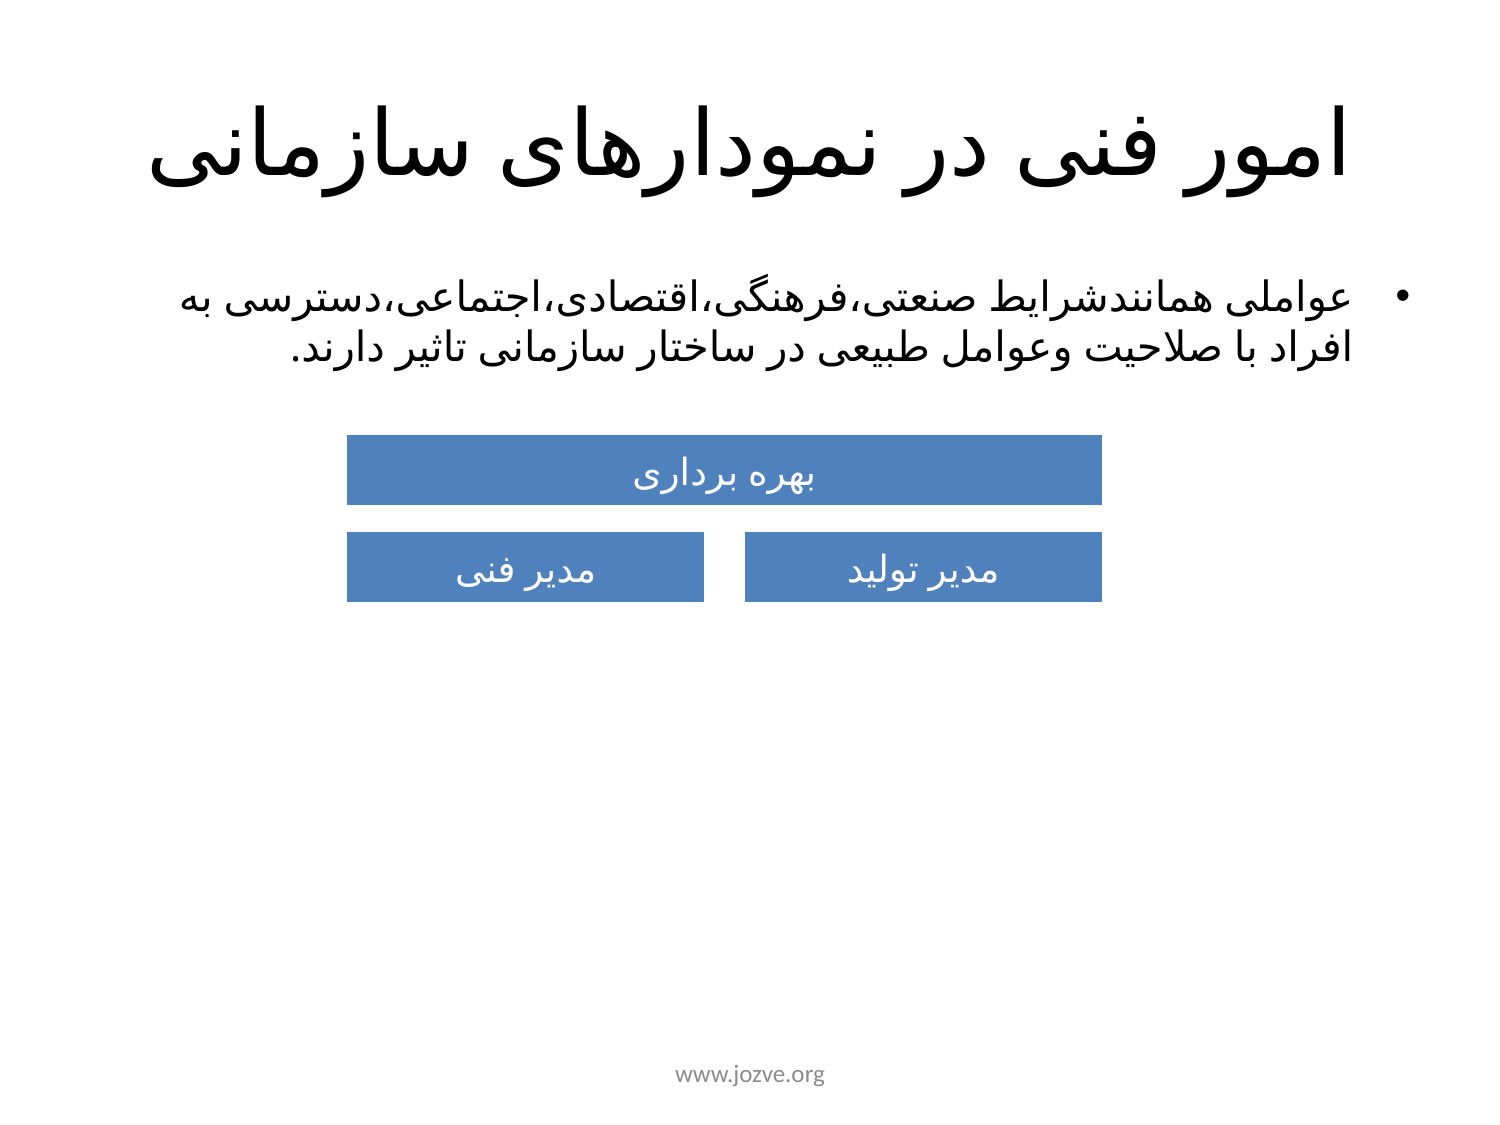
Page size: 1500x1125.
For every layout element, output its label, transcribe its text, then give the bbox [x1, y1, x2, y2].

list عواملی همانندشرایط صنعتی،فرهنگی،اقتصادی،اجتماعی،دسترسی به افراد با صلاحیت وعوامل طبیعی در ساختار سازمانی تاثیر دارند. [75, 262, 1425, 1005]
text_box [249, 432, 1200, 897]
footer www.jozve.org [512, 1042, 988, 1103]
title امور فنی در نمودارهای سازمانی [75, 45, 1425, 233]
